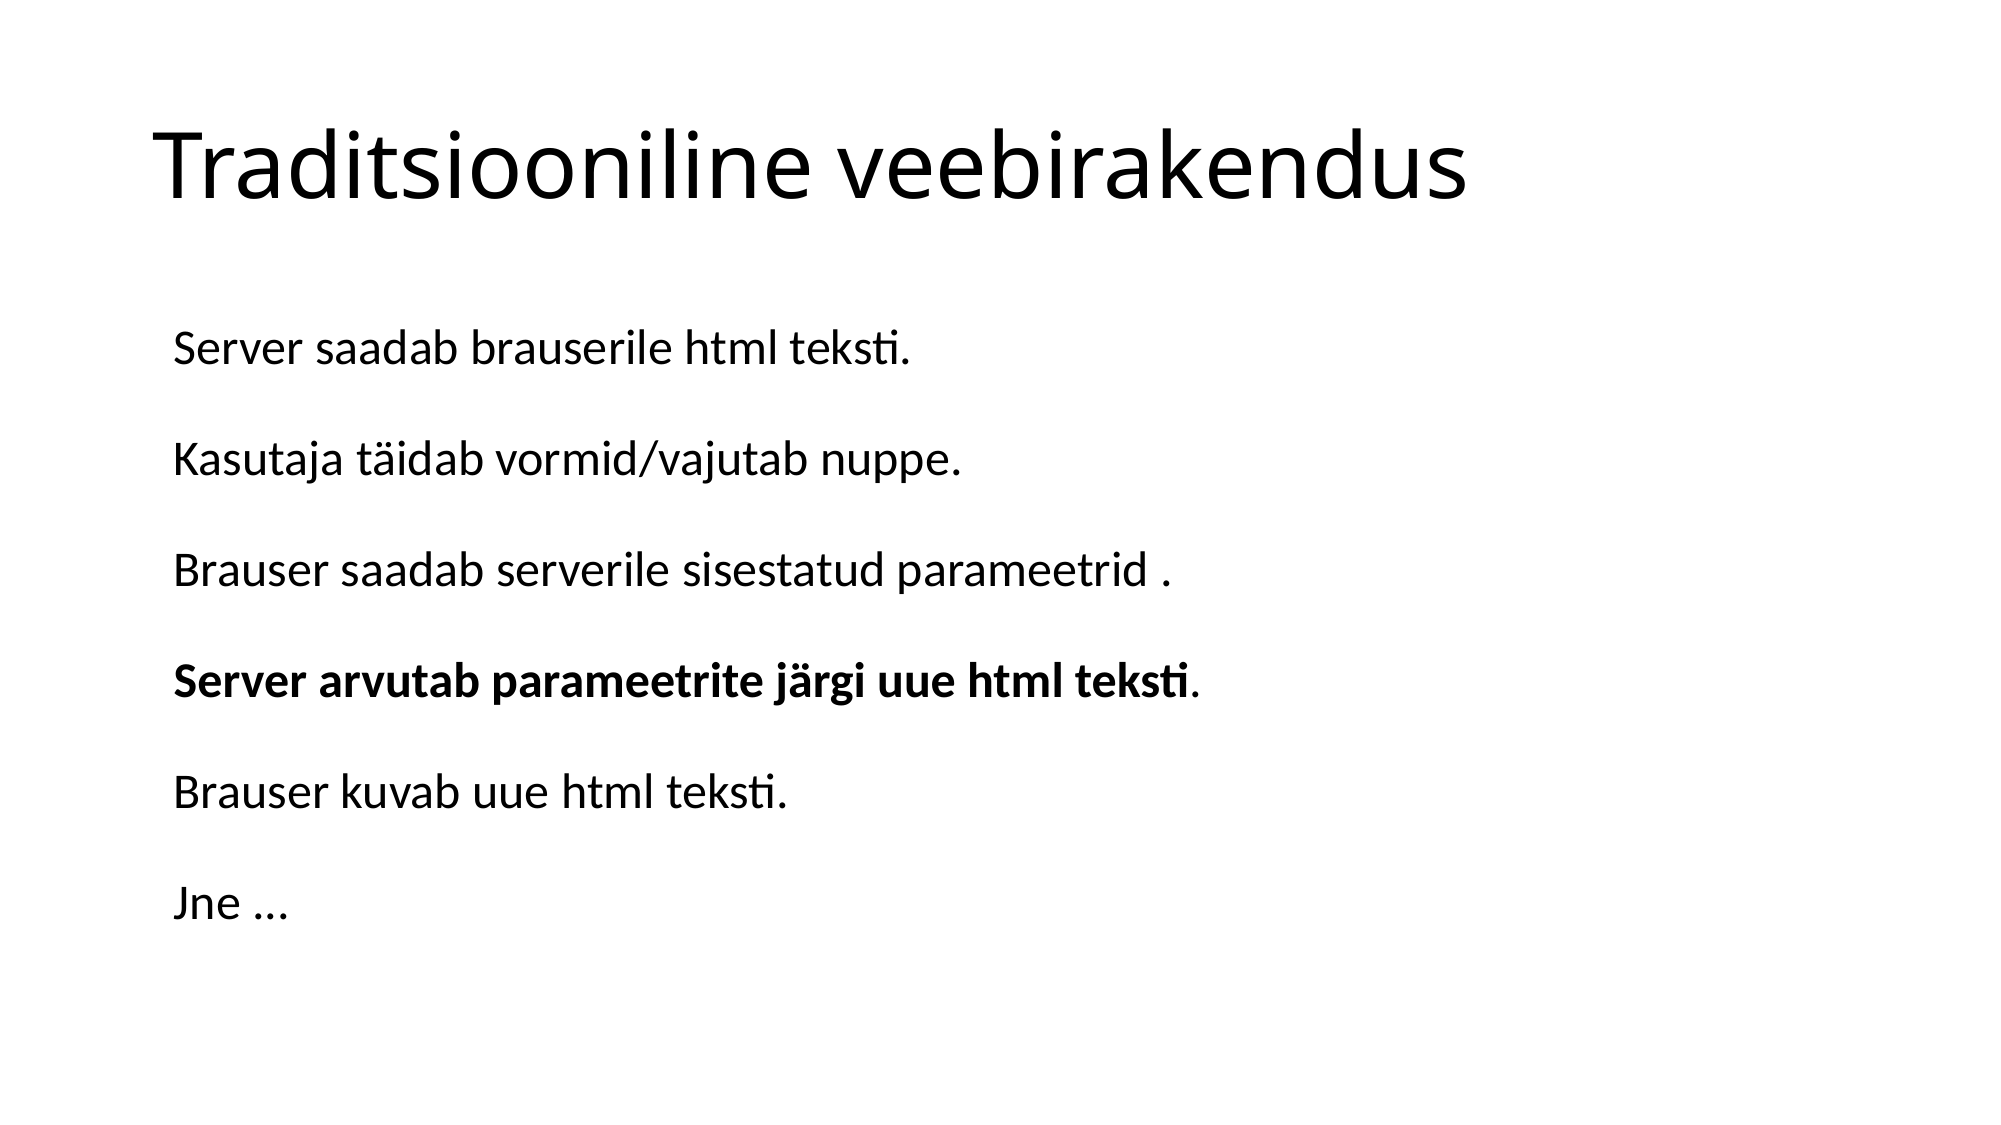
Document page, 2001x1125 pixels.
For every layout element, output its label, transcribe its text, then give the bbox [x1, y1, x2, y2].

list Server saadab brauserile html teksti. Kasutaja täidab vormid/vajutab nuppe. Brauser saadab serverile sisestatud parameetrid . Server arvutab parameetrite järgi uue html teksti. Brauser kuvab uue html teksti. Jne ... [149, 277, 1539, 1020]
title Traditsiooniline veebirakendus [137, 59, 1863, 278]
